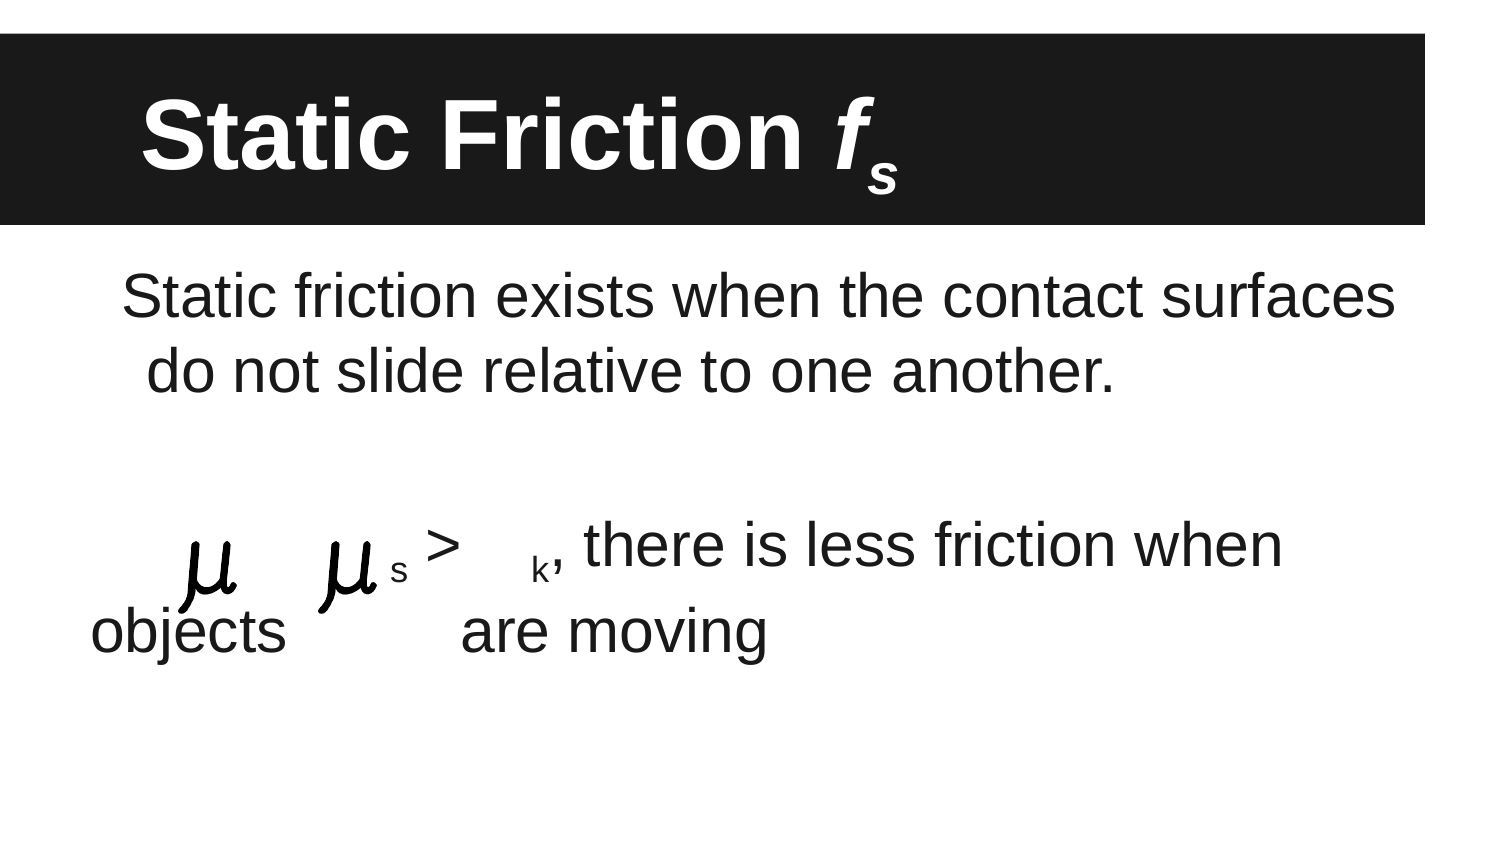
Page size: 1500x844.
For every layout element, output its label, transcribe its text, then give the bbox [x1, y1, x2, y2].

picture [178, 541, 237, 614]
title Static Friction fs [75, 33, 1425, 221]
picture [318, 541, 377, 614]
list Static friction exists when the contact surfaces do not slide relative to one another. s > k, there is less friction when objects are moving [75, 239, 1425, 808]
